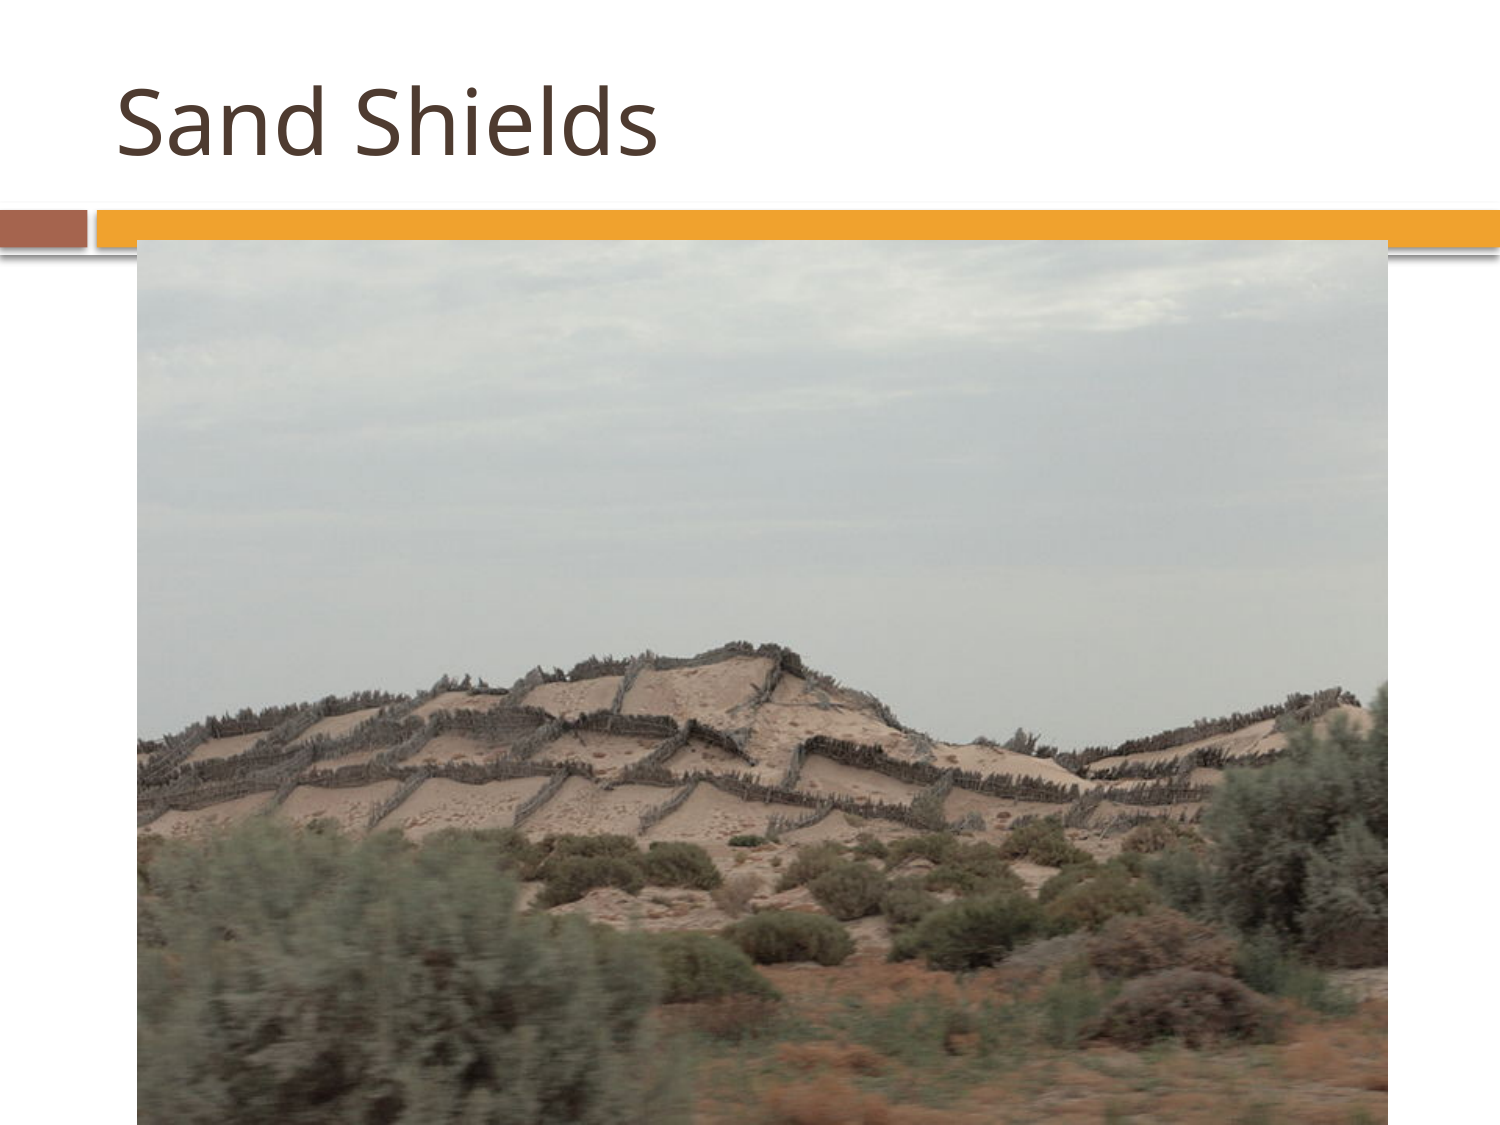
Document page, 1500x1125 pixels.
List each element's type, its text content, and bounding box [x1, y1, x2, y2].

picture [137, 240, 1388, 1125]
title Sand Shields [100, 37, 1438, 200]
